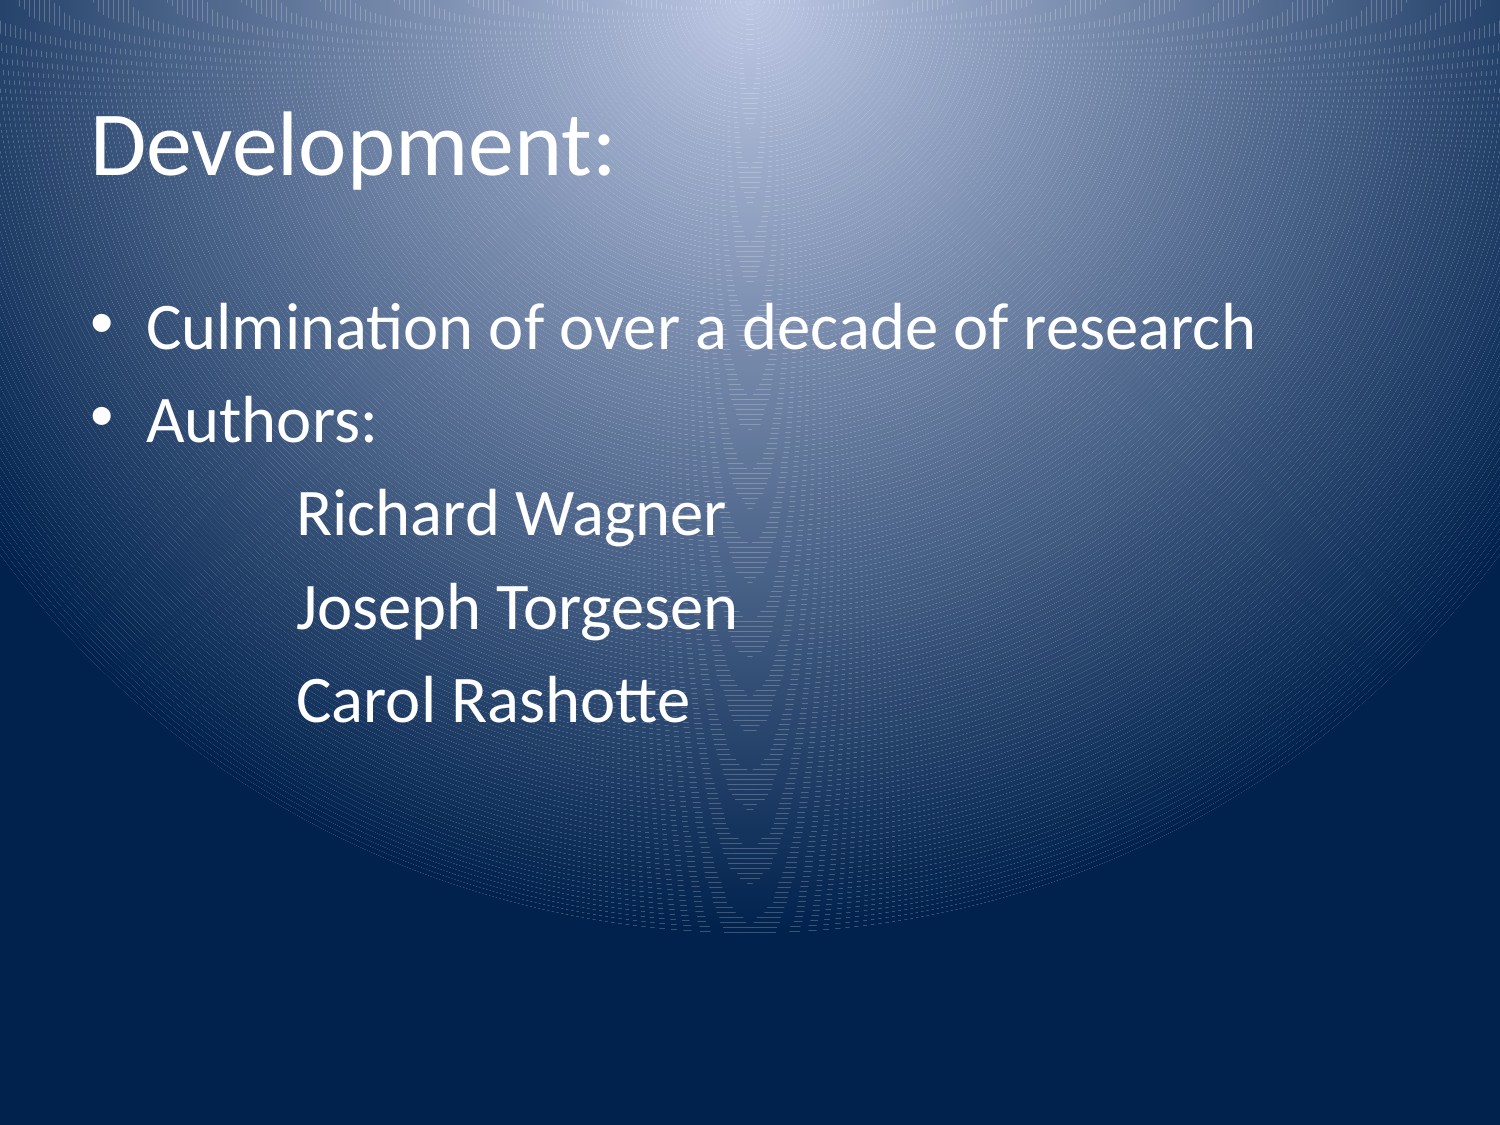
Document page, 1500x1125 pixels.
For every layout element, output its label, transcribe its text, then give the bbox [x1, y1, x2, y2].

list Culmination of over a decade of research Authors: Richard Wagner Joseph Torgesen Carol Rashotte [75, 275, 1425, 1018]
title Development: [75, 45, 1425, 233]
